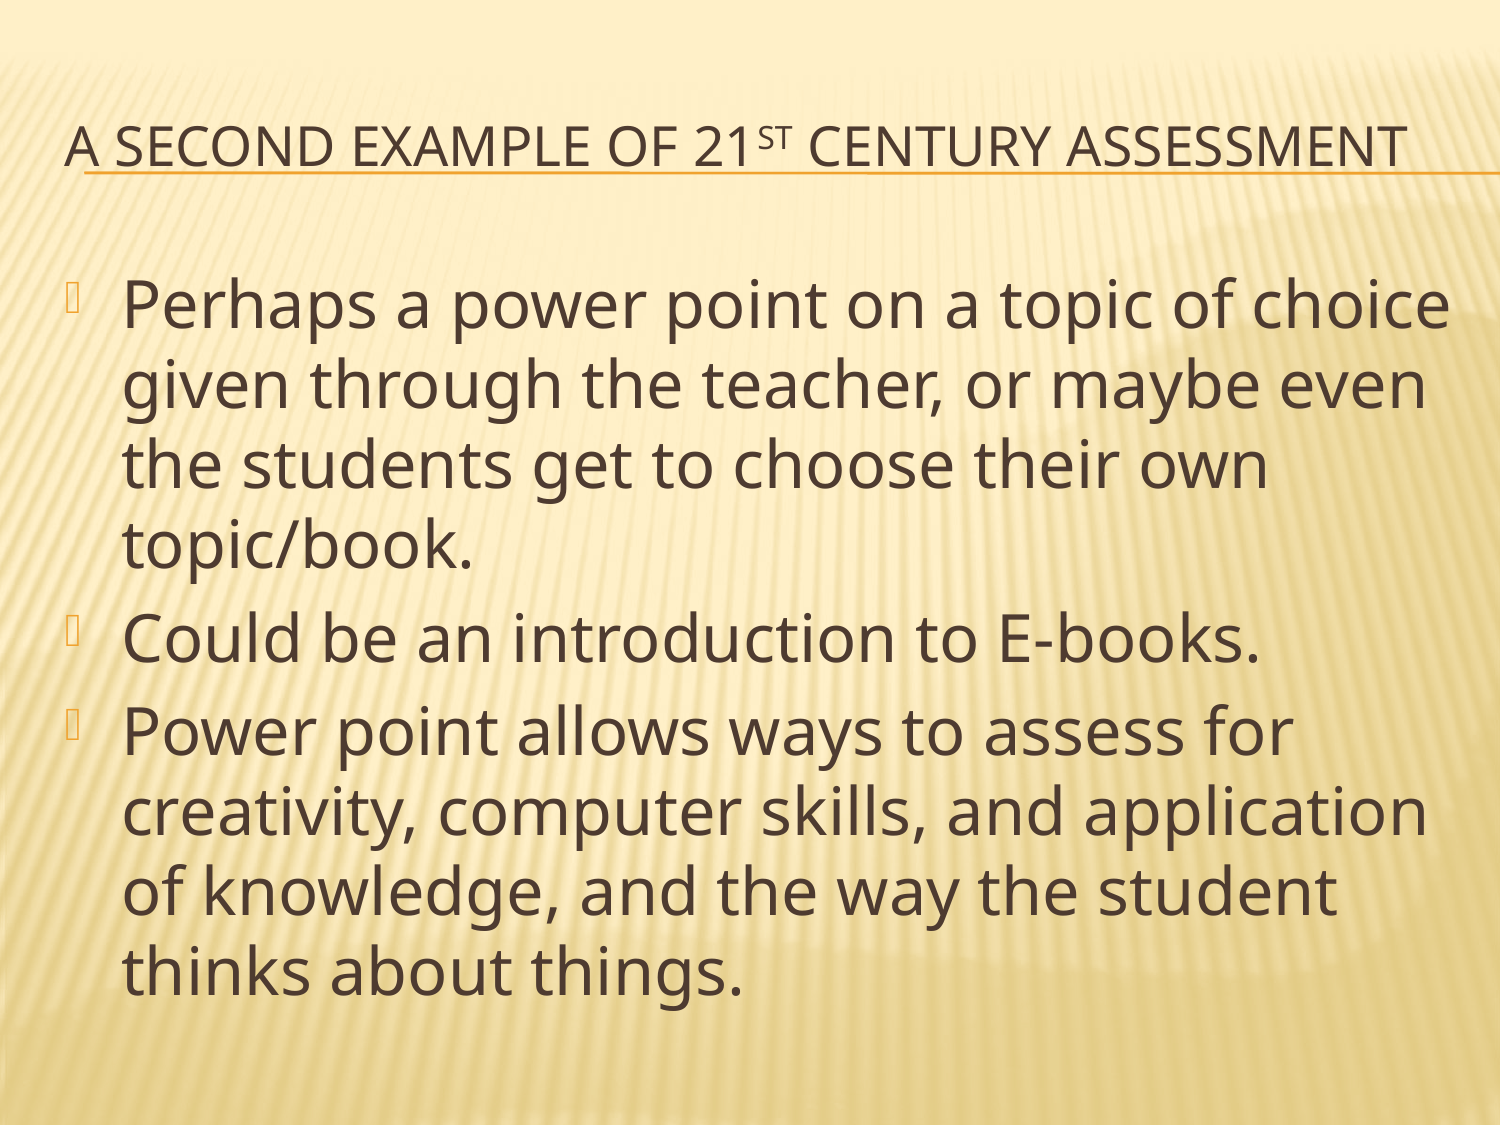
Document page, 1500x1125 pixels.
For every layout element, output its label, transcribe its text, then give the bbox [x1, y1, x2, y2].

list Perhaps a power point on a topic of choice given through the teacher, or maybe even the students get to choose their own topic/book. Could be an introduction to E-books. Power point allows ways to assess for creativity, computer skills, and application of knowledge, and the way the student thinks about things. [50, 254, 1475, 998]
title A second example of 21st century assessment [50, 75, 1475, 213]
